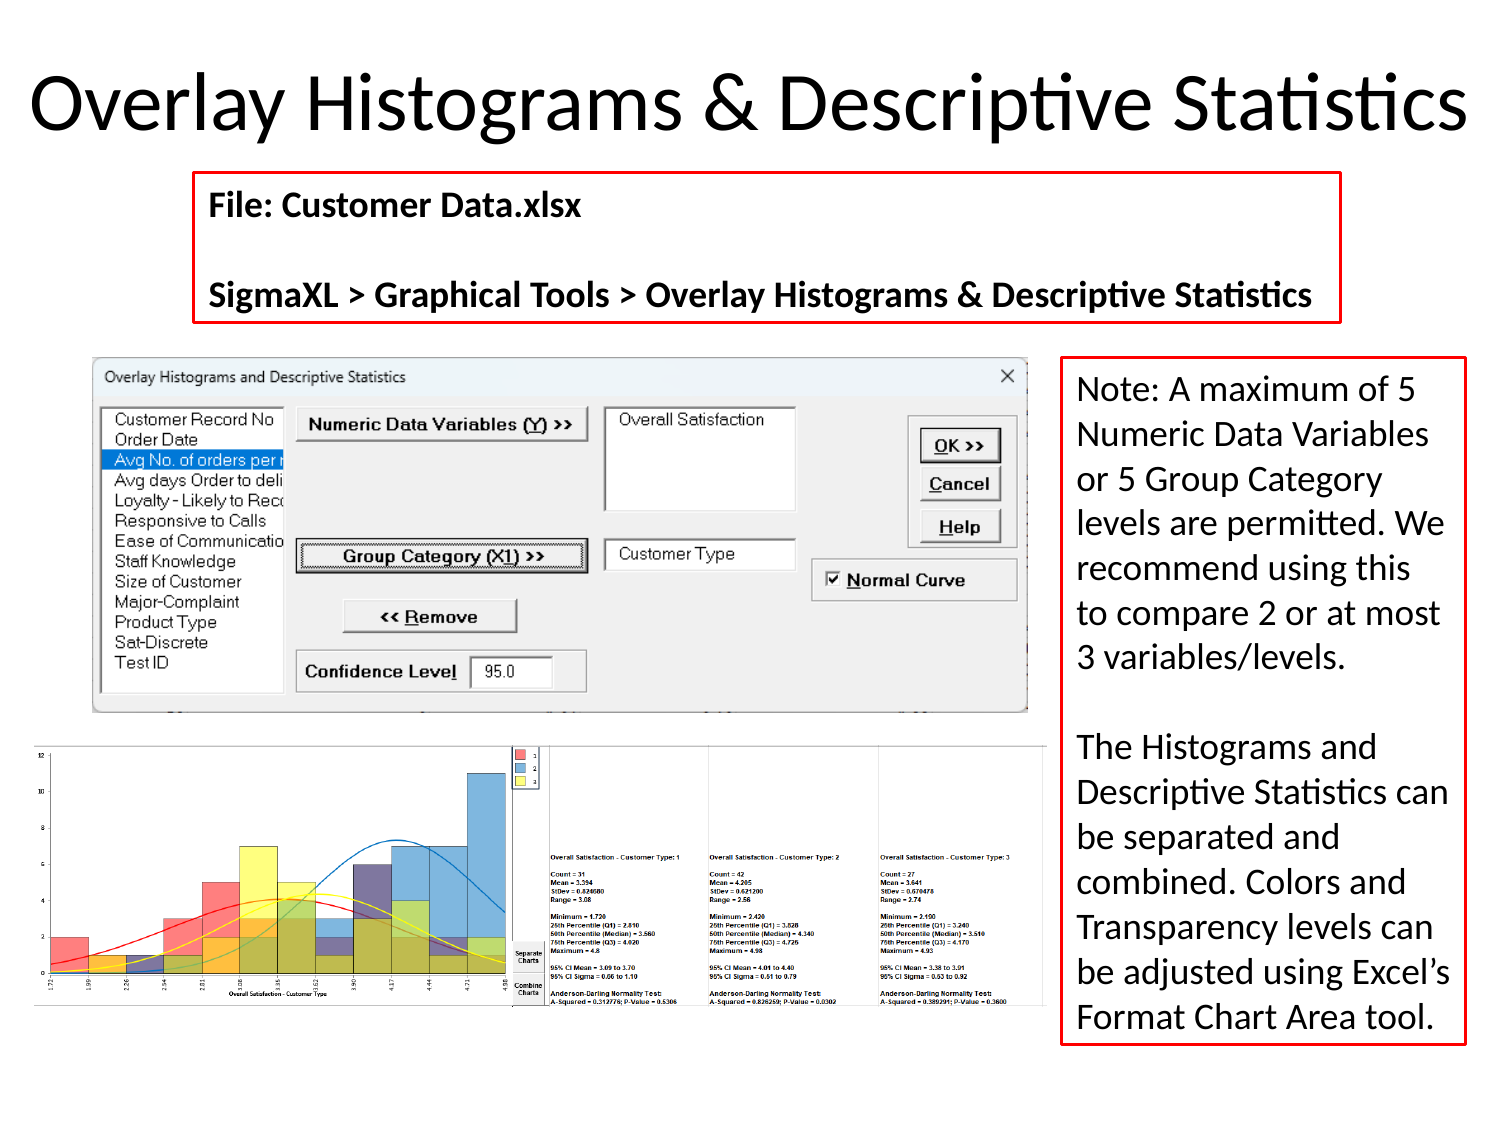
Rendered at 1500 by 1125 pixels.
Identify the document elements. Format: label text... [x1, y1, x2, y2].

text_box File: Customer Data.xlsx SigmaXL > Graphical Tools > Overlay Histograms & Descriptive Statistics [193, 172, 1341, 323]
text_box Note: A maximum of 5 Numeric Data Variables or 5 Group Category levels are permitted. We recommend using this to compare 2 or at most 3 variables/levels. The Histograms and Descriptive Statistics can be separated and combined. Colors and Transparency levels can be adjusted using Excel’s Format Chart Area tool. [1061, 357, 1466, 1045]
picture [92, 356, 1028, 713]
title Overlay Histograms & Descriptive Statistics [0, 39, 1500, 153]
picture [33, 745, 1047, 1008]
